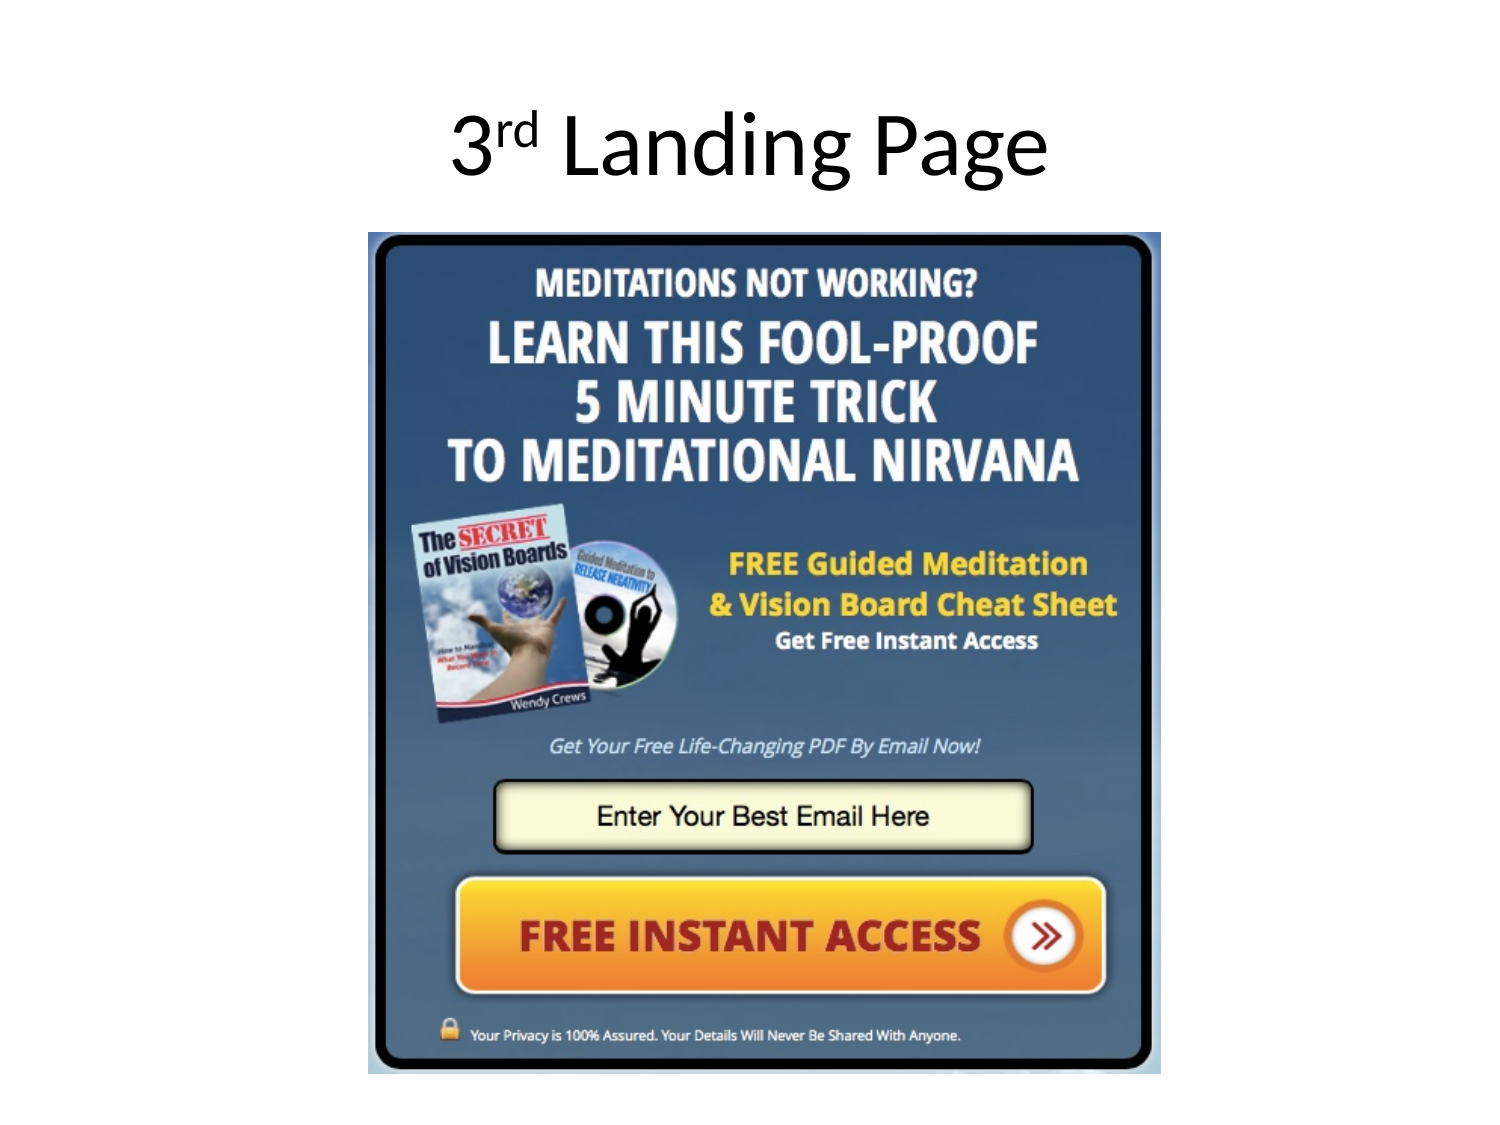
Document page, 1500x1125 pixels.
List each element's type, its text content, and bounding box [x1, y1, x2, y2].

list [368, 232, 1161, 1074]
title 3rd Landing Page [75, 45, 1425, 233]
